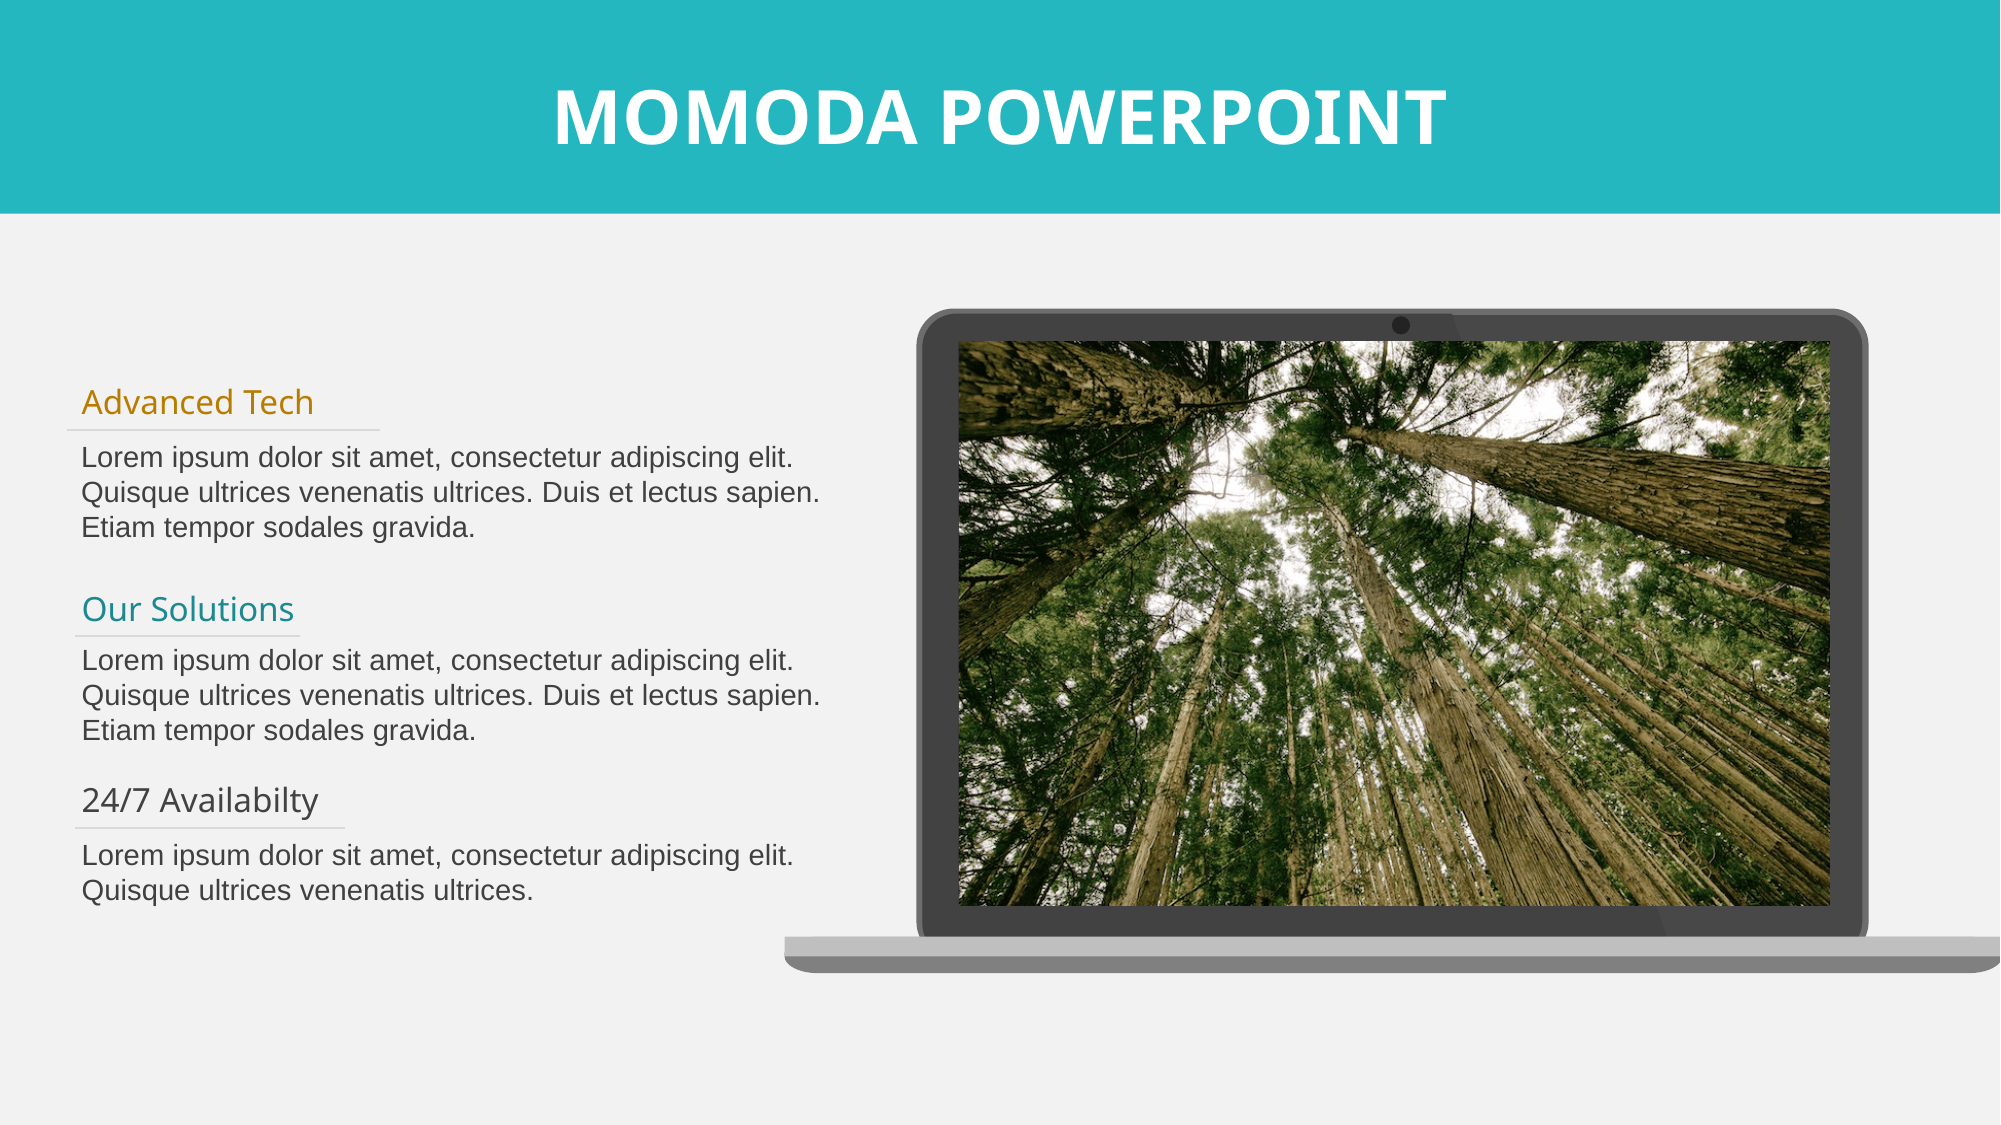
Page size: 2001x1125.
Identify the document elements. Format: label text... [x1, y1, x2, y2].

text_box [66, 373, 902, 552]
text_box MOMODA POWERPOINT [536, 61, 1464, 167]
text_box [784, 311, 2000, 974]
text_box [0, 0, 2000, 215]
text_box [66, 580, 903, 756]
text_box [66, 772, 903, 915]
